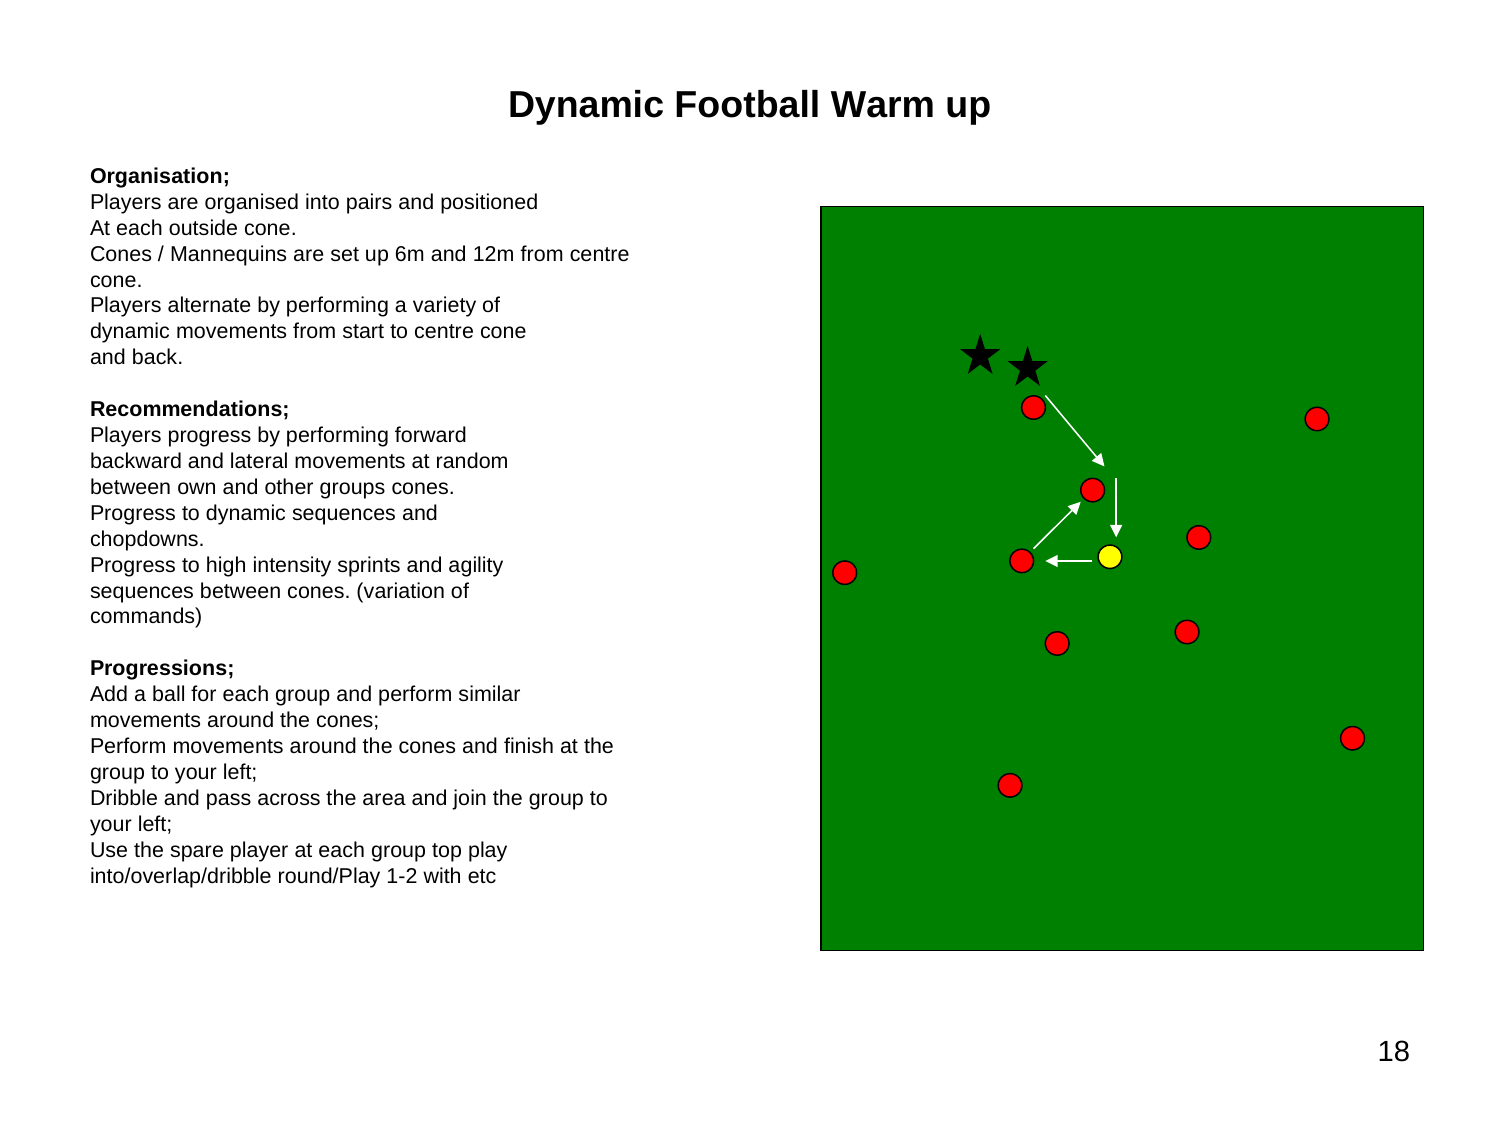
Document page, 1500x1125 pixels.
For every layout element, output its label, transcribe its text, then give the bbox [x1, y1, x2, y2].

text_box [1340, 726, 1365, 751]
text_box [820, 206, 1424, 951]
text_box [998, 773, 1022, 798]
text_box [1045, 631, 1070, 656]
text_box [1098, 545, 1122, 569]
list Organisation; Players are organised into pairs and positioned At each outside cone. Cones / Mannequins are set up 6m and 12m from centre cone. Players alternate by performing a variety of dynamic movements from start to centre cone and back. Recommendations; Players progress by performing forward backward and lateral movements at random between own and other groups cones. Progress to dynamic sequences and chopdowns. Progress to high intensity sprints and agility sequences between cones. (variation of commands) Progressions; Add a ball for each group and perform similar movements around the cones; Perform movements around the cones and finish at the group to your left; Dribble and pass across the area and join the group to your left; Use the spare player at each group top play into/overlap/dribble round/Play 1-2 with etc [75, 159, 738, 902]
text_box [1045, 395, 1105, 467]
text_box [1175, 620, 1199, 644]
title Dynamic Football Warm up [75, 30, 1425, 219]
text_box [1305, 407, 1329, 431]
text_box [1009, 549, 1034, 573]
text_box [962, 336, 998, 372]
text_box [1080, 478, 1105, 502]
text_box <number> [1074, 1024, 1425, 1103]
text_box [1110, 478, 1123, 538]
text_box [1033, 501, 1081, 549]
text_box [832, 560, 857, 585]
text_box [1187, 525, 1211, 550]
text_box [1045, 554, 1093, 568]
text_box [1021, 395, 1046, 420]
text_box [1009, 348, 1046, 384]
